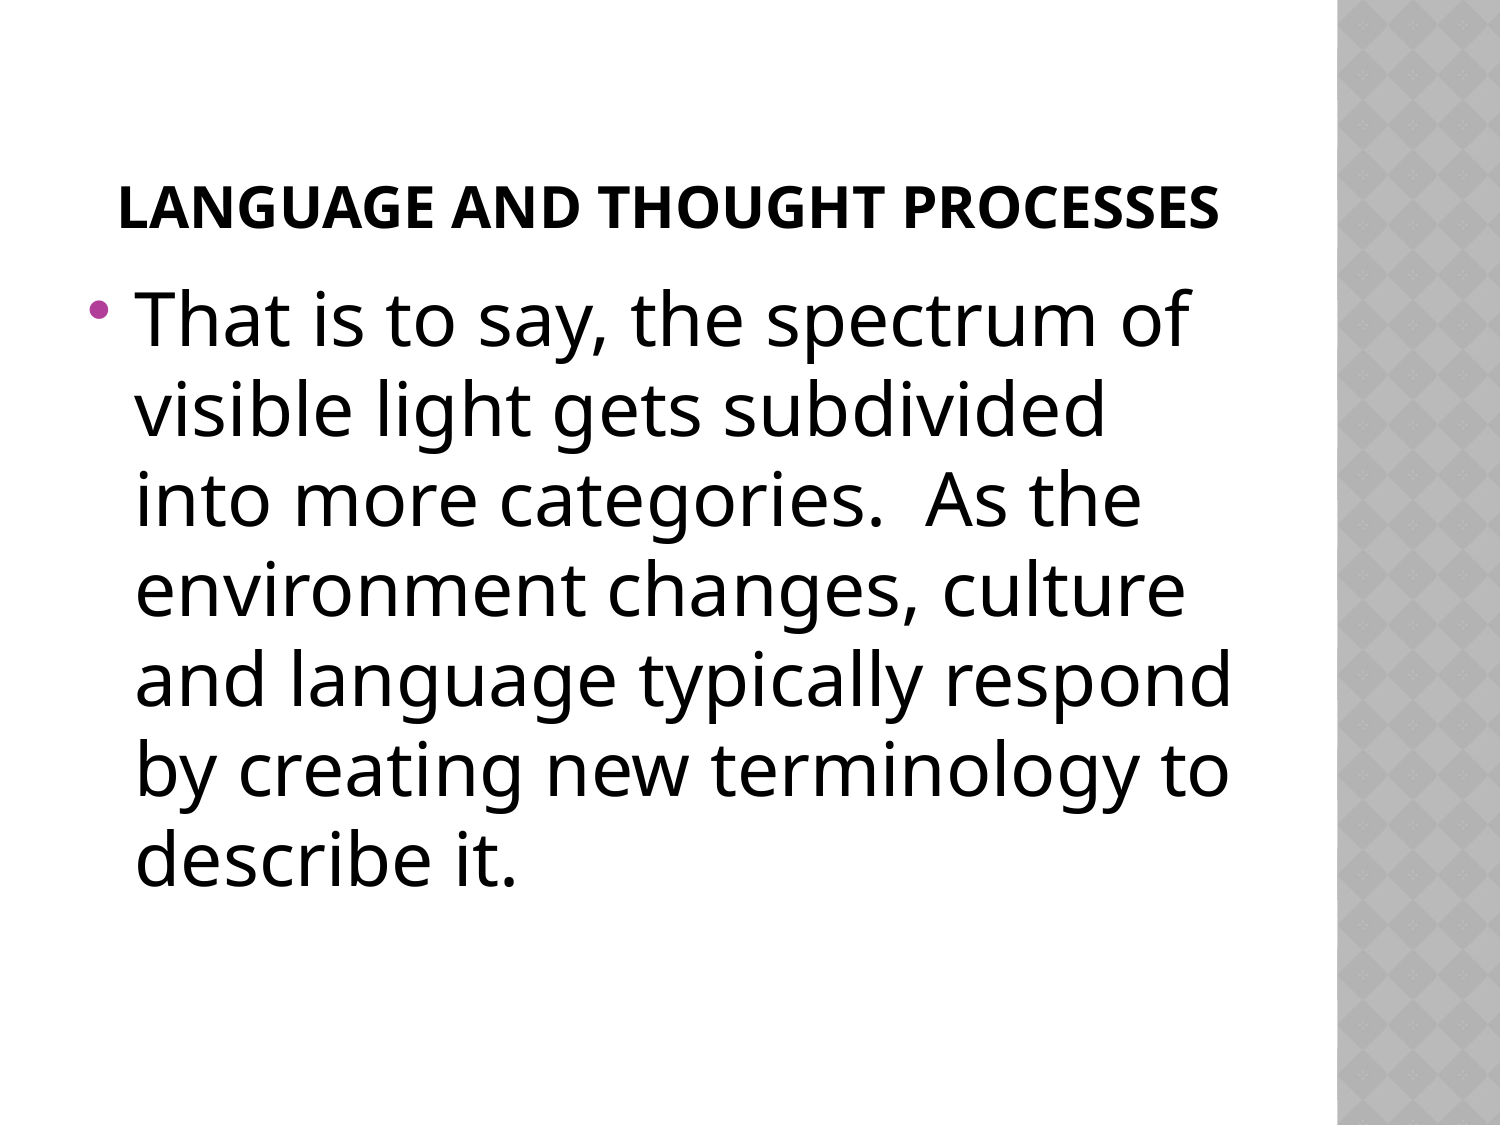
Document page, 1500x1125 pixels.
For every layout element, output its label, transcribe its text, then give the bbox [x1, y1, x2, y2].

title Language and thought processes [75, 52, 1263, 240]
list That is to say, the spectrum of visible light gets subdivided into more categories. As the environment changes, culture and language typically respond by creating new terminology to describe it. [75, 264, 1263, 1059]
